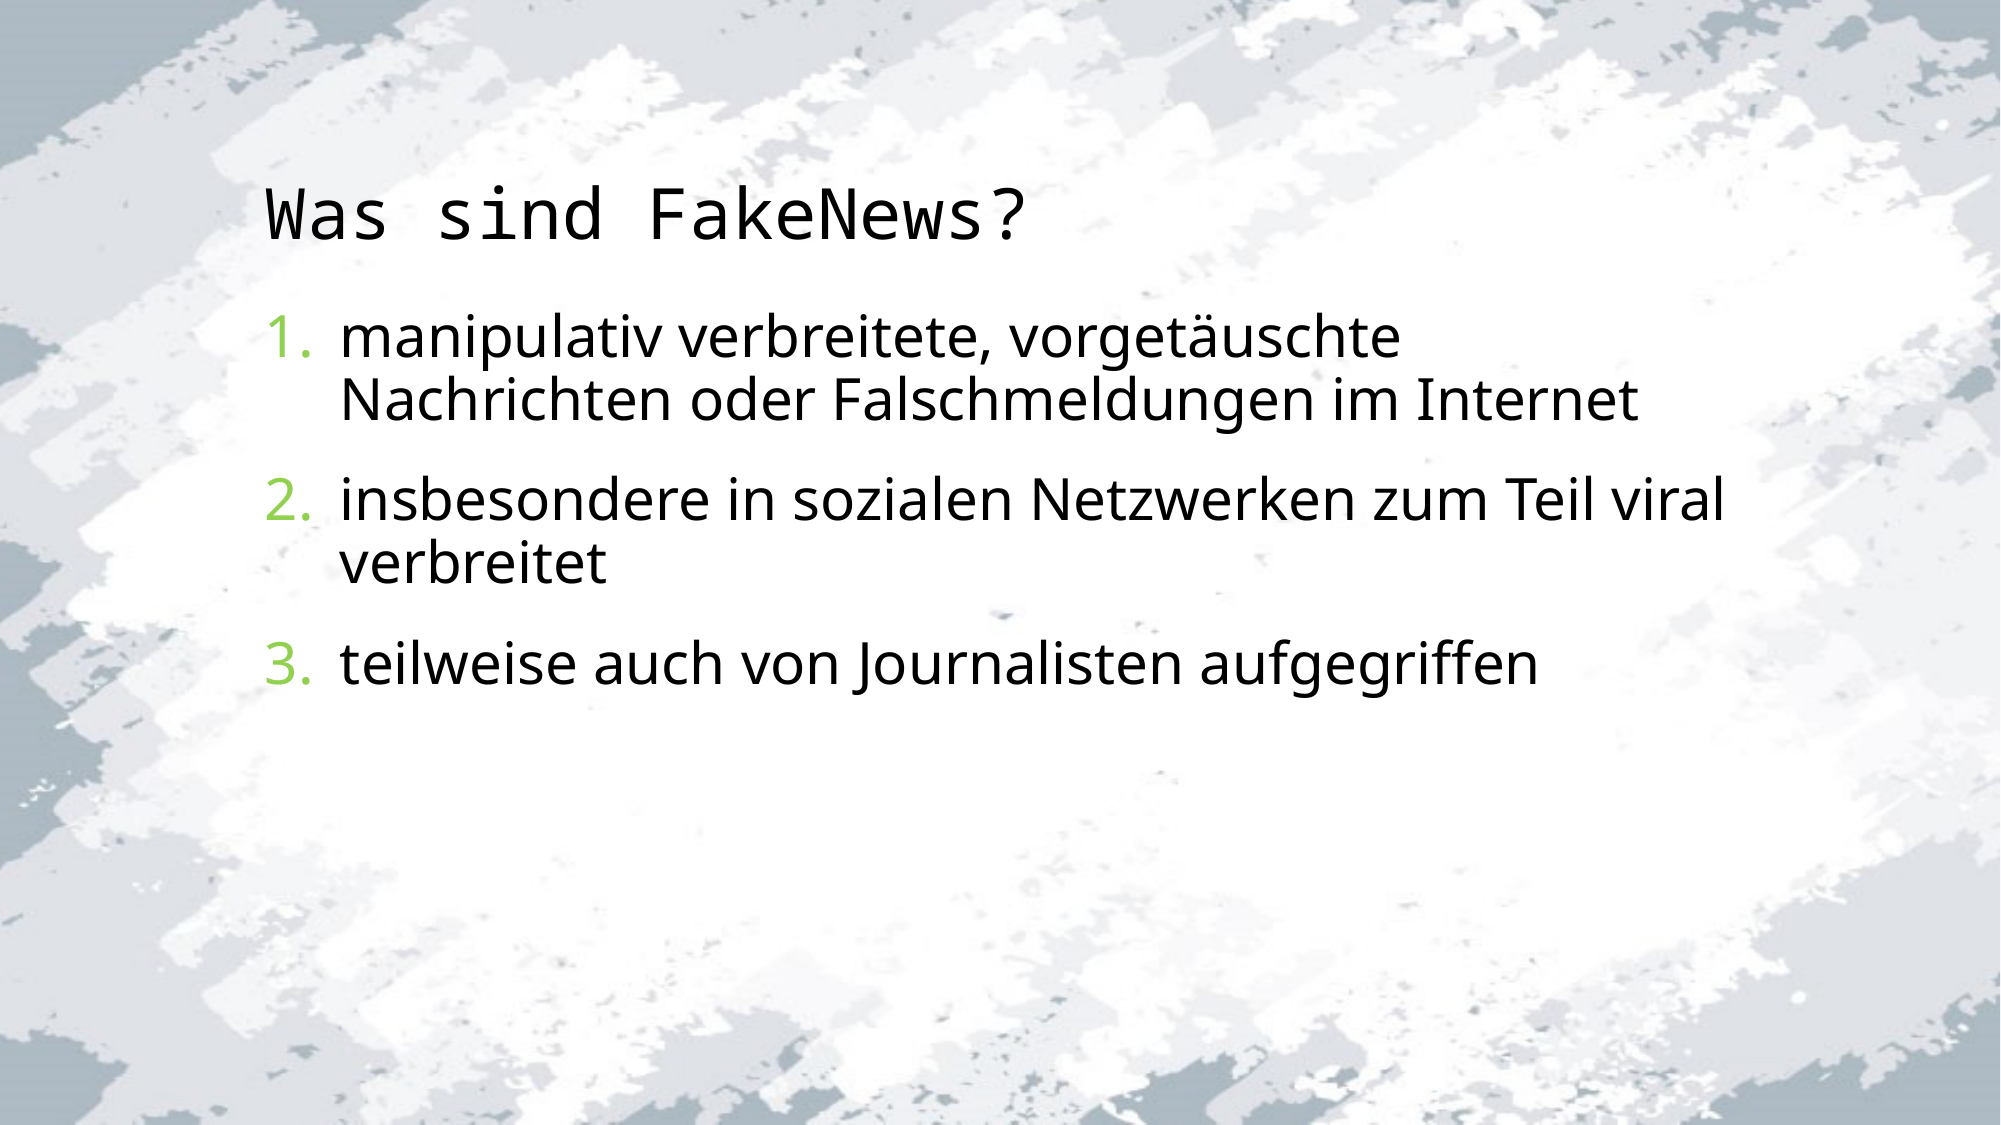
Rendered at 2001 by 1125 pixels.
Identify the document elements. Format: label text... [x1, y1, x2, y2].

picture [0, 0, 2001, 1125]
title Was sind FakeNews? [249, 75, 1750, 263]
list manipulativ verbreitete, vorgetäuschte Nachrichten oder Falschmeldungen im Internet insbesondere in sozialen Netzwerken zum Teil viral verbreitet teilweise auch von Journalisten aufgegriffen [249, 299, 1750, 1000]
